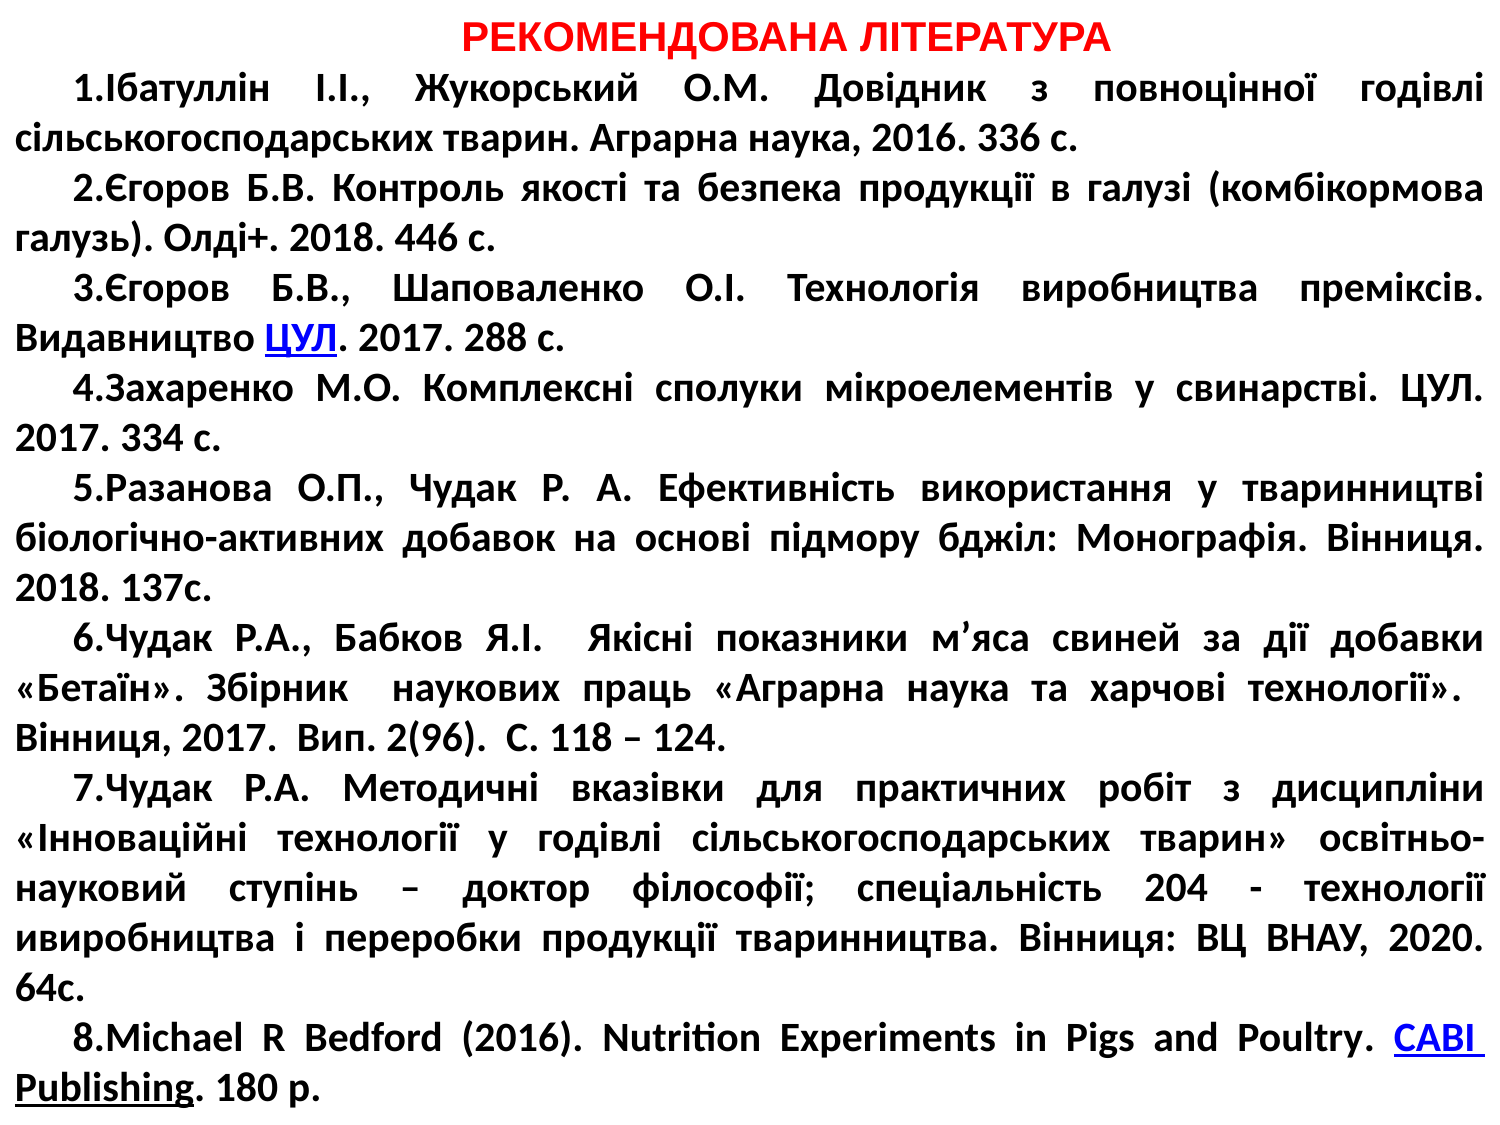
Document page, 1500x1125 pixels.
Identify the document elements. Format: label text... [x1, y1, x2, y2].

text_box РЕКОМЕНДОВАНА ЛІТЕРАТУРА Ібатуллін І.І., Жукорський О.М. Довідник з повноцінної годівлі сільськогосподарських тварин. Аграрна наука, 2016. 336 с. Єгоров Б.В. Контроль якості та безпека продукції в галузі (комбікормова галузь). Олді+. 2018. 446 с. Єгоров Б.В., Шаповаленко О.І. Технологія виробництва преміксів. Видавництво ЦУЛ. 2017. 288 с. Захаренко М.О. Комплексні сполуки мікроелементів у свинарстві. ЦУЛ. 2017. 334 с. Разанова О.П., Чудак Р. А. Ефективність використання у тваринництві біологічно-активних добавок на основі підмору бджіл: Монографія. Вінниця. 2018. 137с. Чудак Р.А., Бабков Я.І. Якісні показники м’яса свиней за дії добавки «Бетаїн». Збірник наукових праць «Аграрна наука та харчові технології». Вінниця, 2017. Вип. 2(96). С. 118 – 124. Чудак Р.А. Методичні вказівки для практичних робіт з дисципліни «Інноваційні технології у годівлі сільськогосподарських тварин» освітньо-науковий ступінь – доктор філософії; спеціальність 204 - технології ивиробництва і переробки продукції тваринництва. Вінниця: ВЦ ВНАУ, 2020. 64с. Michael R Bedford (2016). Nutrition Experiments in Pigs and Poultry. CABI Publishing. 180 р. [0, 2, 1500, 1125]
